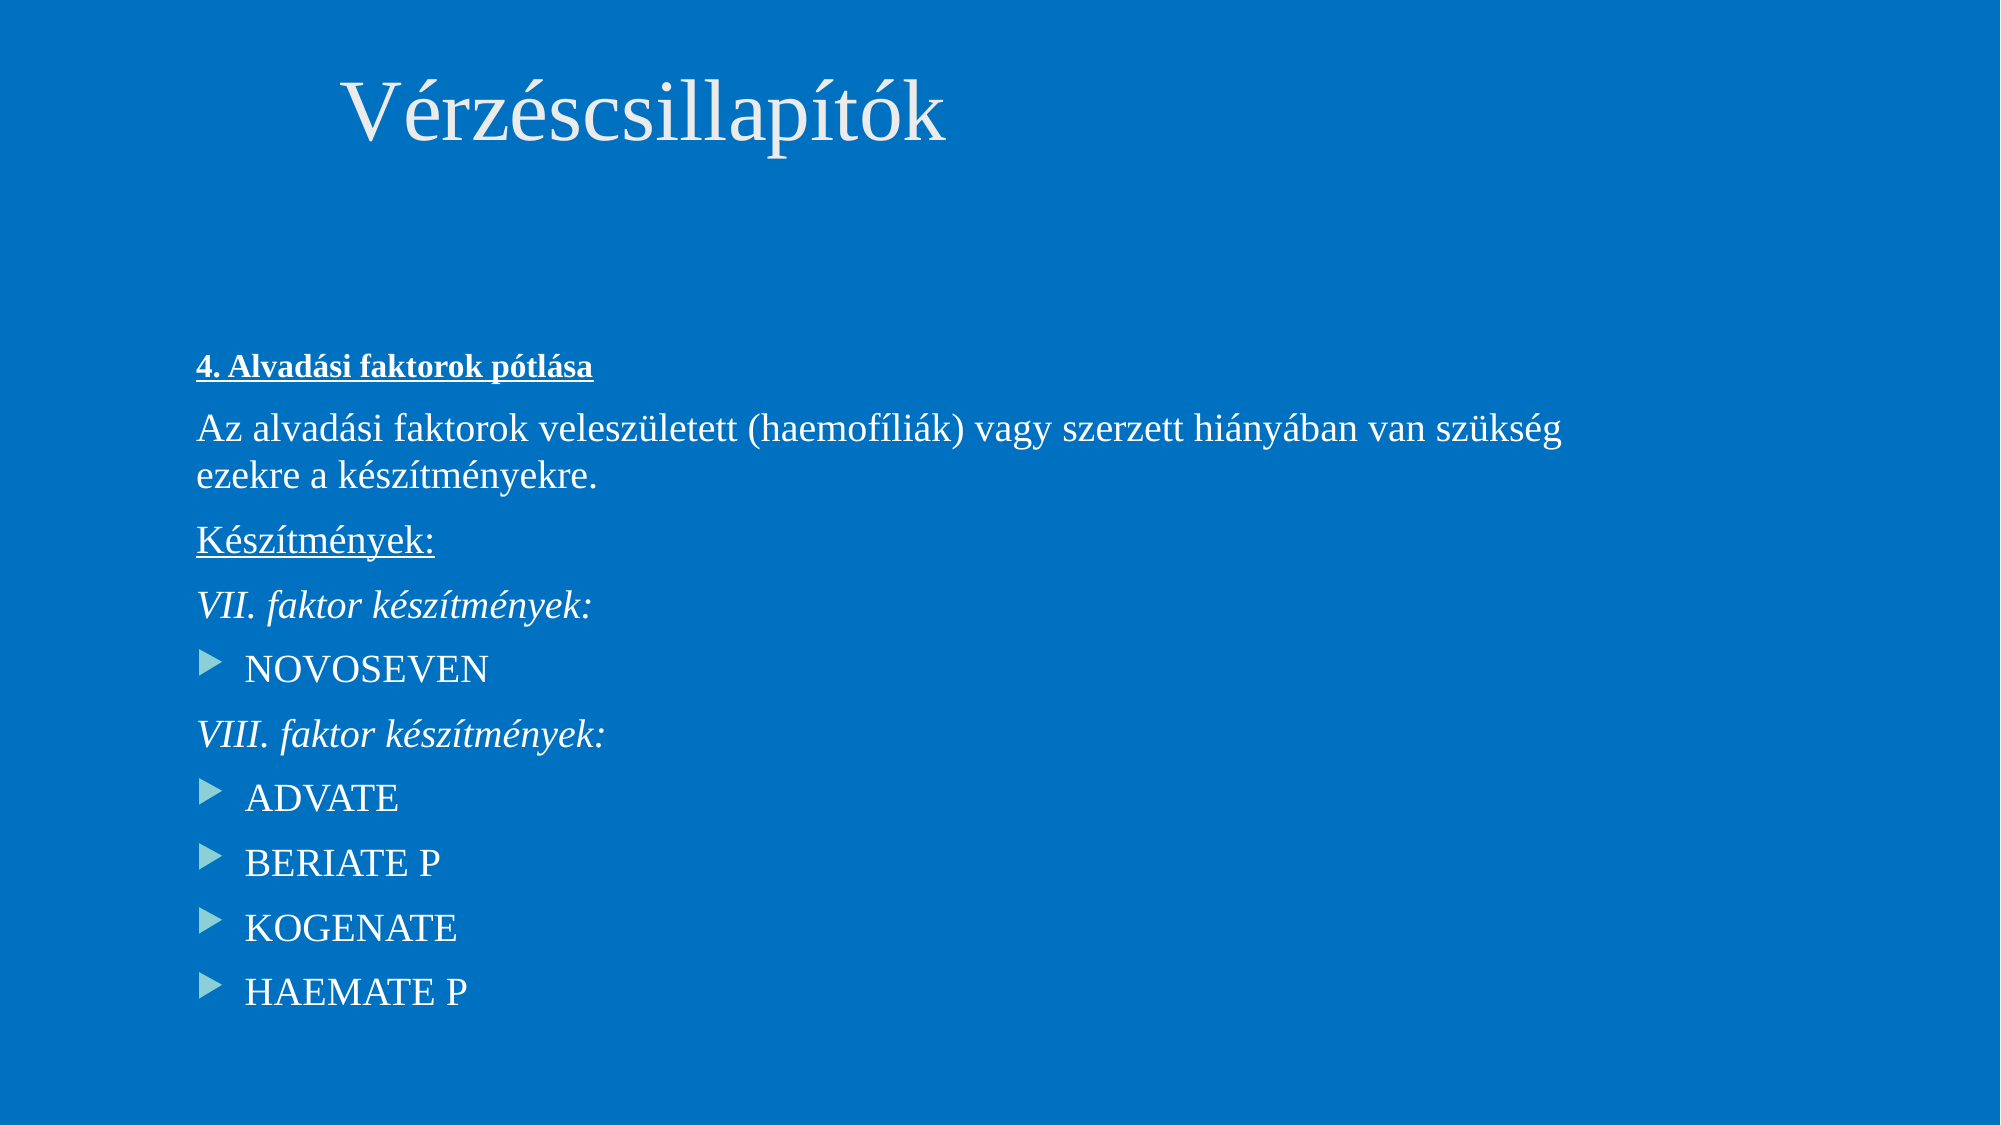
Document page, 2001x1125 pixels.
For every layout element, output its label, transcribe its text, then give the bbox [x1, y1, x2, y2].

title Vérzéscsillapítók [324, 45, 1675, 233]
list 4. Alvadási faktorok pótlása Az alvadási faktorok veleszületett (haemofíliák) vagy szerzett hiányában van szükség ezekre a készítményekre. Készítmények: VII. faktor készítmények: NOVOSEVEN VIII. faktor készítmények: ADVATE BERIATE P KOGENATE HAEMATE P [181, 336, 1649, 1025]
